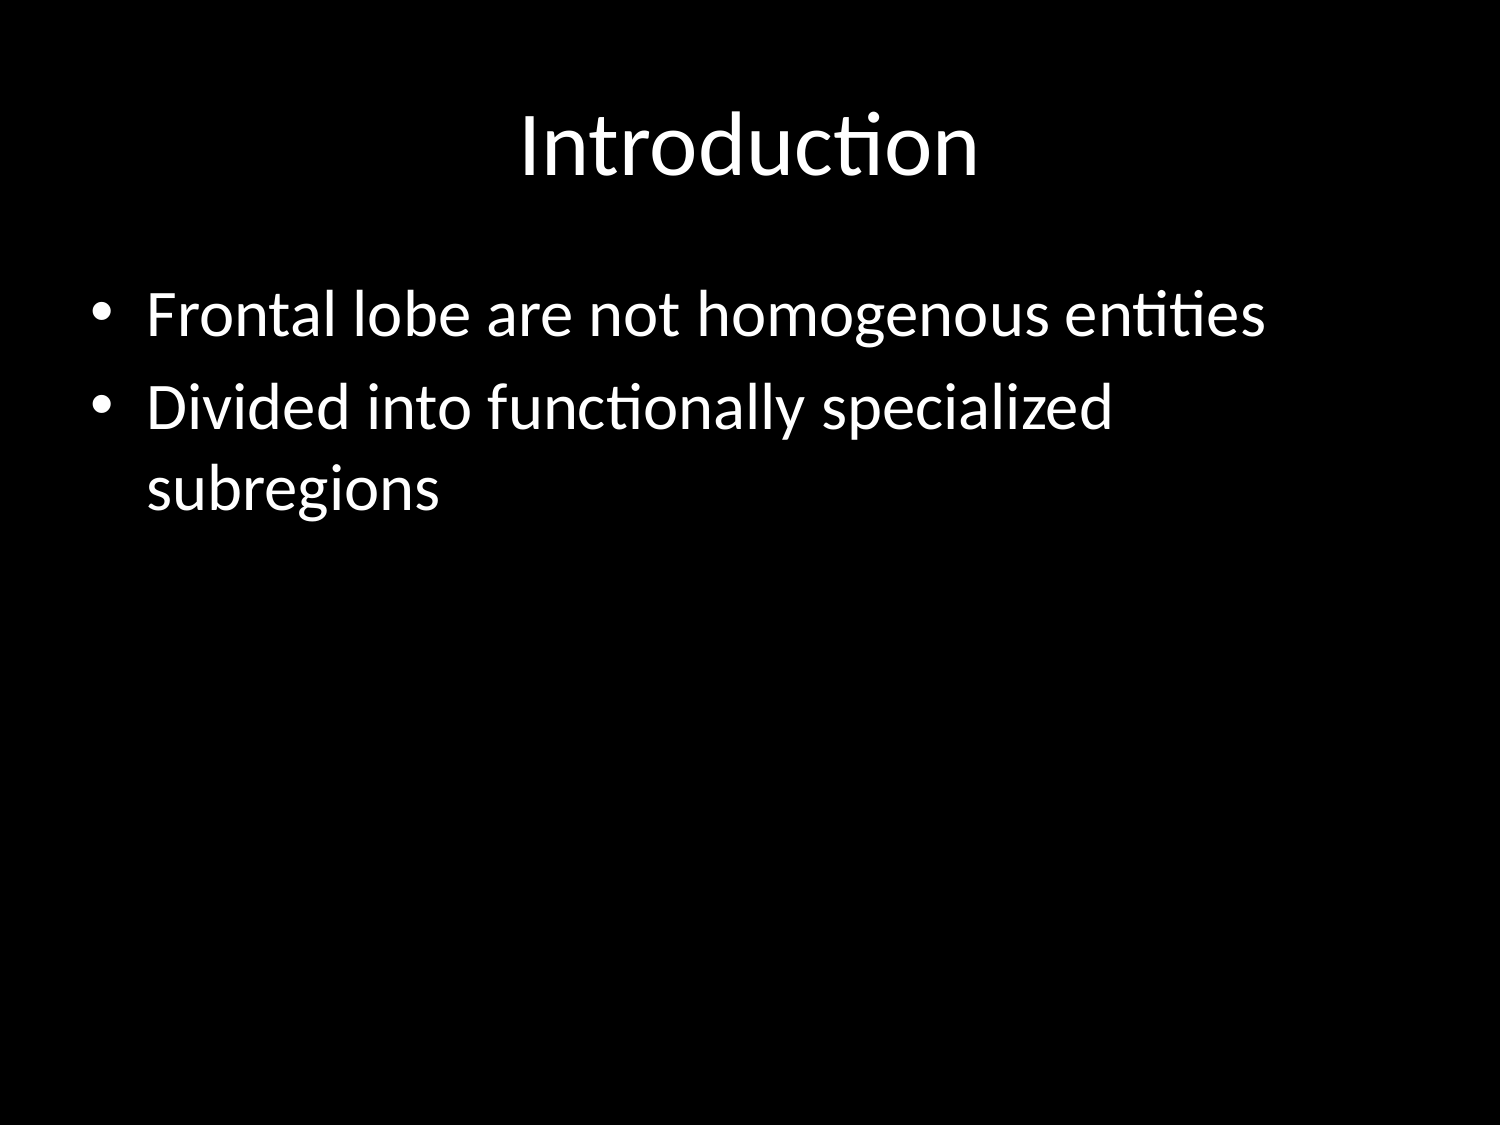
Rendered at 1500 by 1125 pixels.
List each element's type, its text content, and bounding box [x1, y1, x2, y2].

list Frontal lobe are not homogenous entities Divided into functionally specialized subregions [75, 262, 1425, 1005]
title Introduction [75, 45, 1425, 233]
